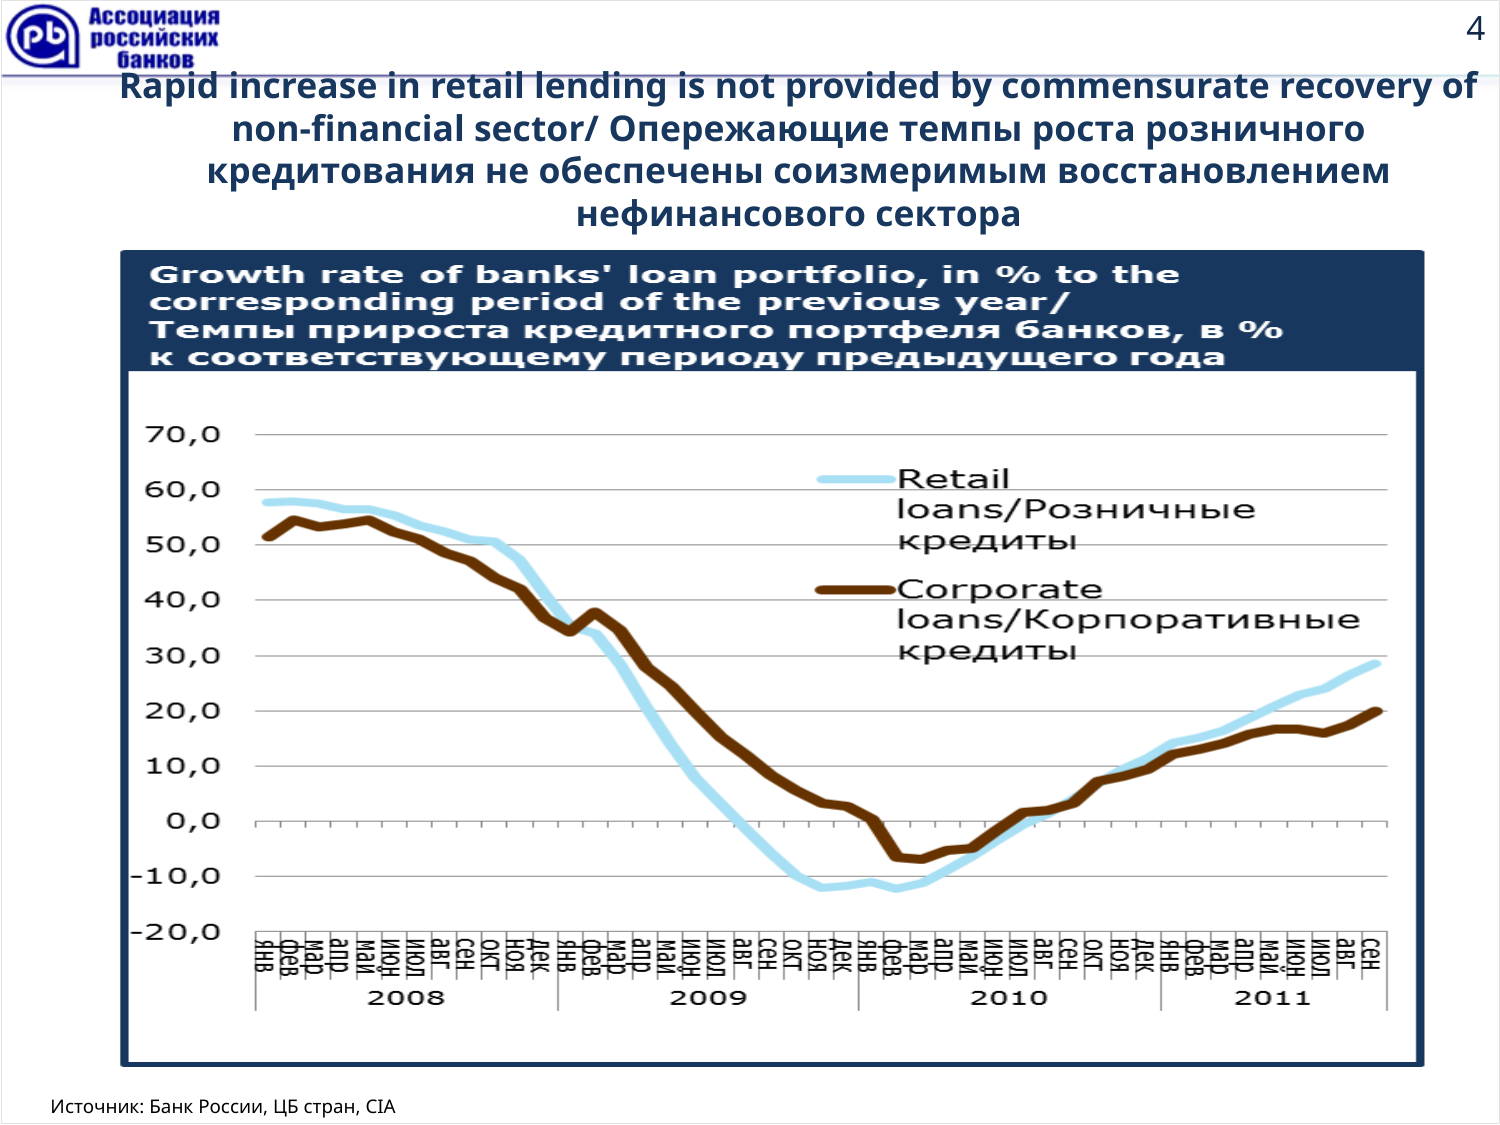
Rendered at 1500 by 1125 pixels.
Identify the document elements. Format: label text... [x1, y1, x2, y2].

list Источник: Банк России, ЦБ стран, CIA [35, 1087, 1465, 1123]
picture [0, 0, 1500, 1125]
title Rapid increase in retail lending is not provided by commensurate recovery of non-financial sector/ Опережающие темпы роста розничного кредитования не обеспечены соизмеримым восстановлением нефинансового сектора [98, 77, 1499, 219]
slide_number 4 [1394, 0, 1500, 60]
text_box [108, 244, 1434, 1073]
